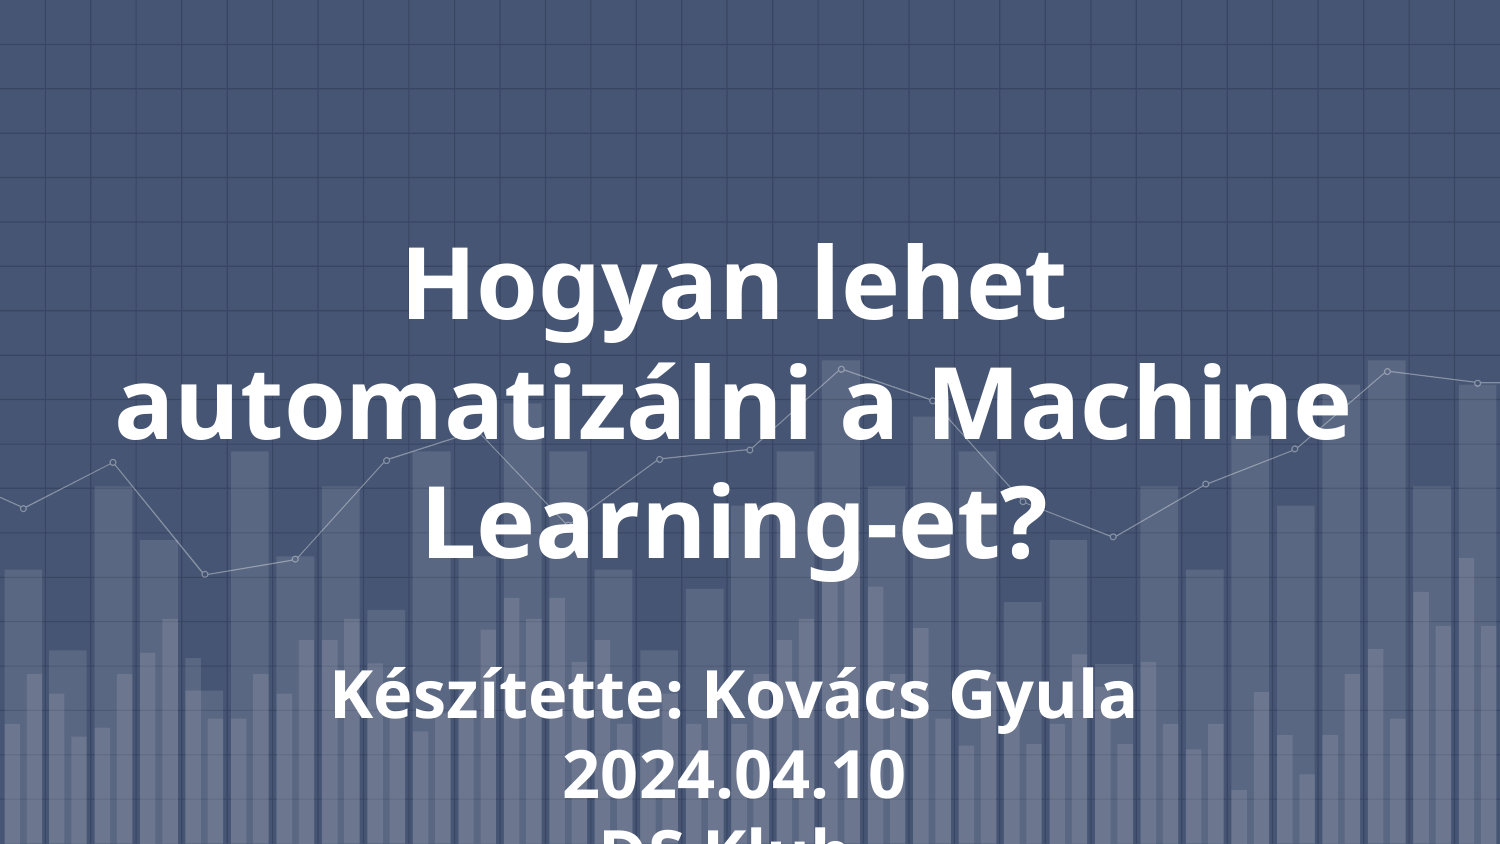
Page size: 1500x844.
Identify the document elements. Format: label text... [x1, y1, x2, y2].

title Hogyan lehet automatizálni a Machine Learning-et? Készítette: Kovács Gyula 2024.04.10 DS Klub [68, 204, 1401, 738]
